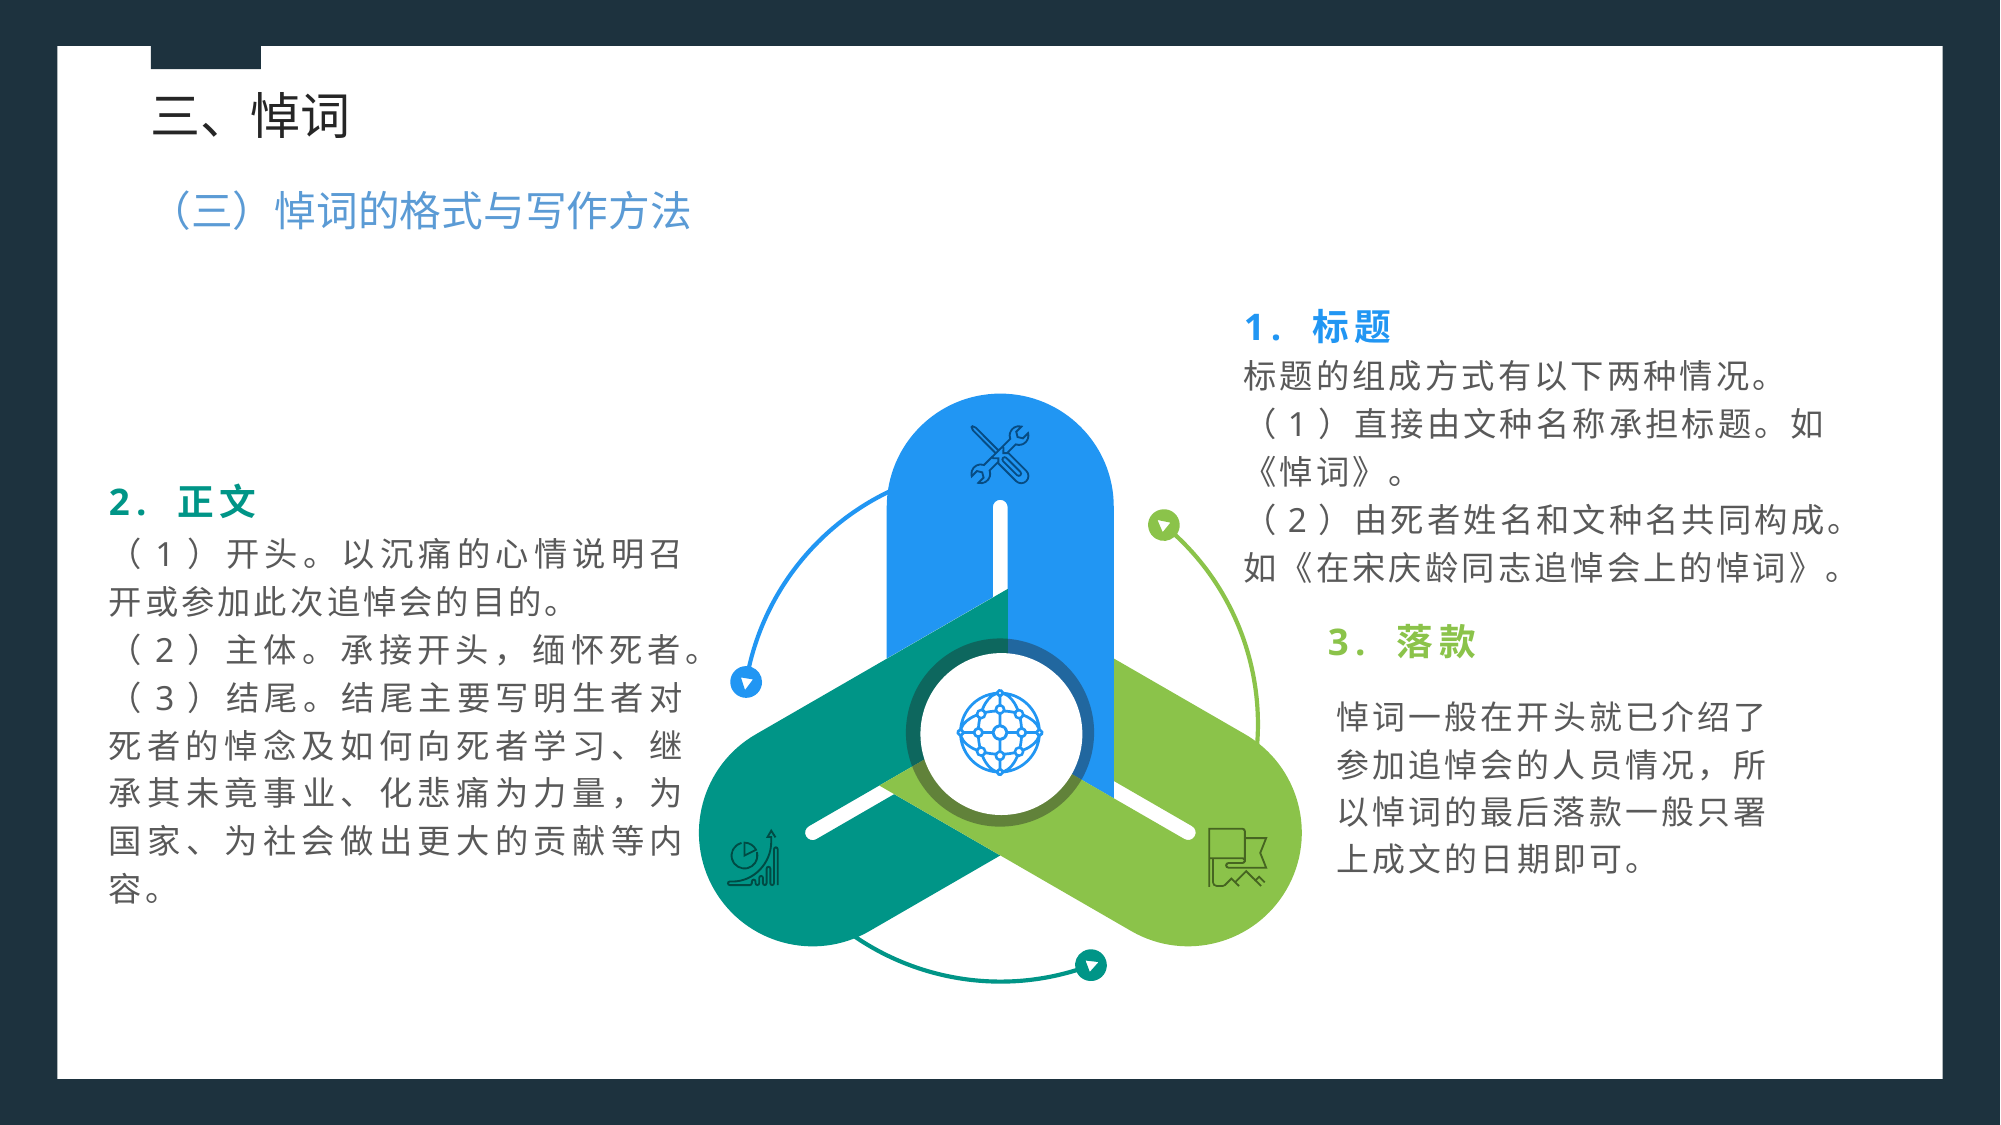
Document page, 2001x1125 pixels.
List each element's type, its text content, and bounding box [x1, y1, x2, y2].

text_box [920, 653, 1083, 816]
text_box [970, 425, 1030, 485]
text_box [1208, 827, 1268, 887]
text_box [701, 588, 1008, 947]
text_box 三、悼词 [150, 77, 622, 152]
text_box 3. 落款 [1313, 601, 1804, 663]
text_box [879, 658, 1302, 947]
text_box 1. 标题 [1228, 286, 1720, 347]
text_box [1241, 639, 1261, 743]
text_box [956, 689, 1044, 777]
text_box [854, 937, 1107, 984]
text_box 悼词一般在开头就已介绍了参加追悼会的人员情况，所以悼词的最后落款一般只署上成文的日期即可。 [1321, 688, 1813, 887]
text_box 2. 正文 [94, 462, 558, 524]
text_box [726, 828, 779, 887]
text_box 标题的组成方式有以下两种情况。 （1）直接由文种名称承担标题。如《悼词》。 （2）由死者姓名和文种名共同构成。如《在宋庆龄同志追悼会上的悼词》。 [1228, 347, 1875, 639]
text_box （三）悼词的格式与写作方法 [134, 152, 1123, 243]
text_box [1148, 509, 1228, 609]
text_box [886, 393, 1114, 797]
text_box [905, 638, 1095, 827]
text_box （1）开头。以沉痛的心情说明召开或参加此次追悼会的目的。 （2）主体。承接开头，缅怀死者。 （3）结尾。结尾主要写明生者对死者的悼念及如何向死者学习、继承其未竟事业、化悲痛为力量，为国家、为社会做出更大的贡献等内容。 [94, 525, 701, 985]
text_box [730, 489, 888, 698]
